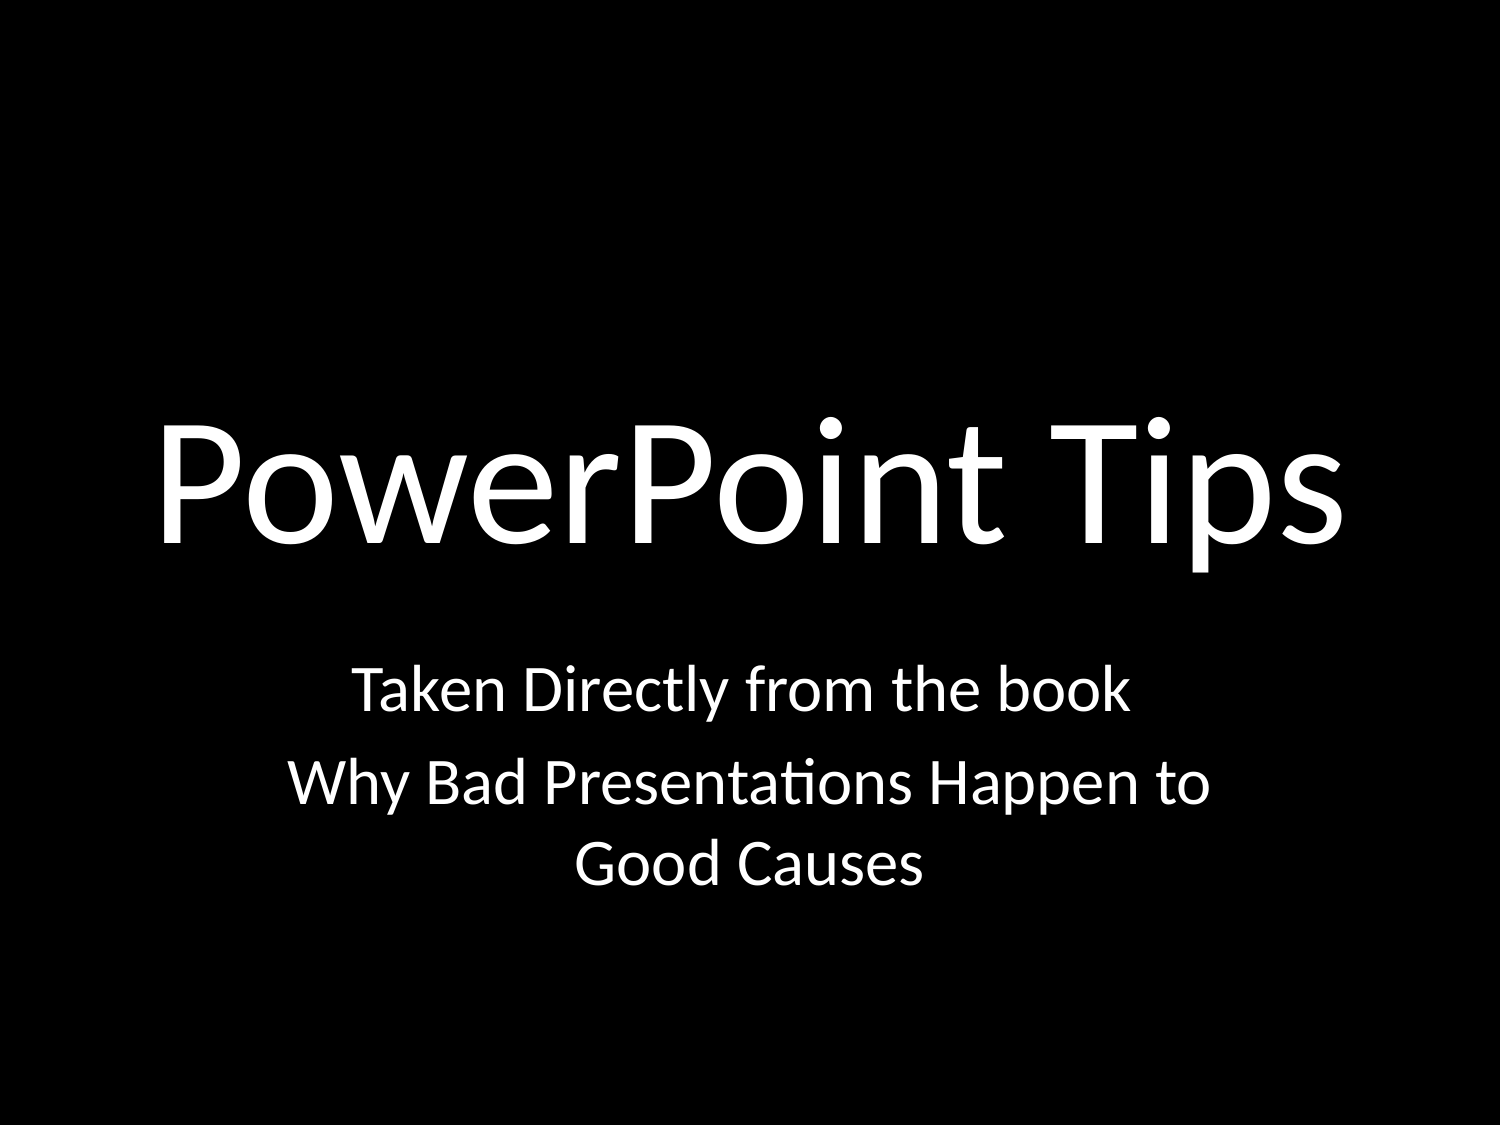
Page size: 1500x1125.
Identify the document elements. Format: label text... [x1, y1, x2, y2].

subtitle Taken Directly from the book Why Bad Presentations Happen to Good Causes [225, 637, 1275, 925]
title PowerPoint Tips [112, 349, 1388, 591]
